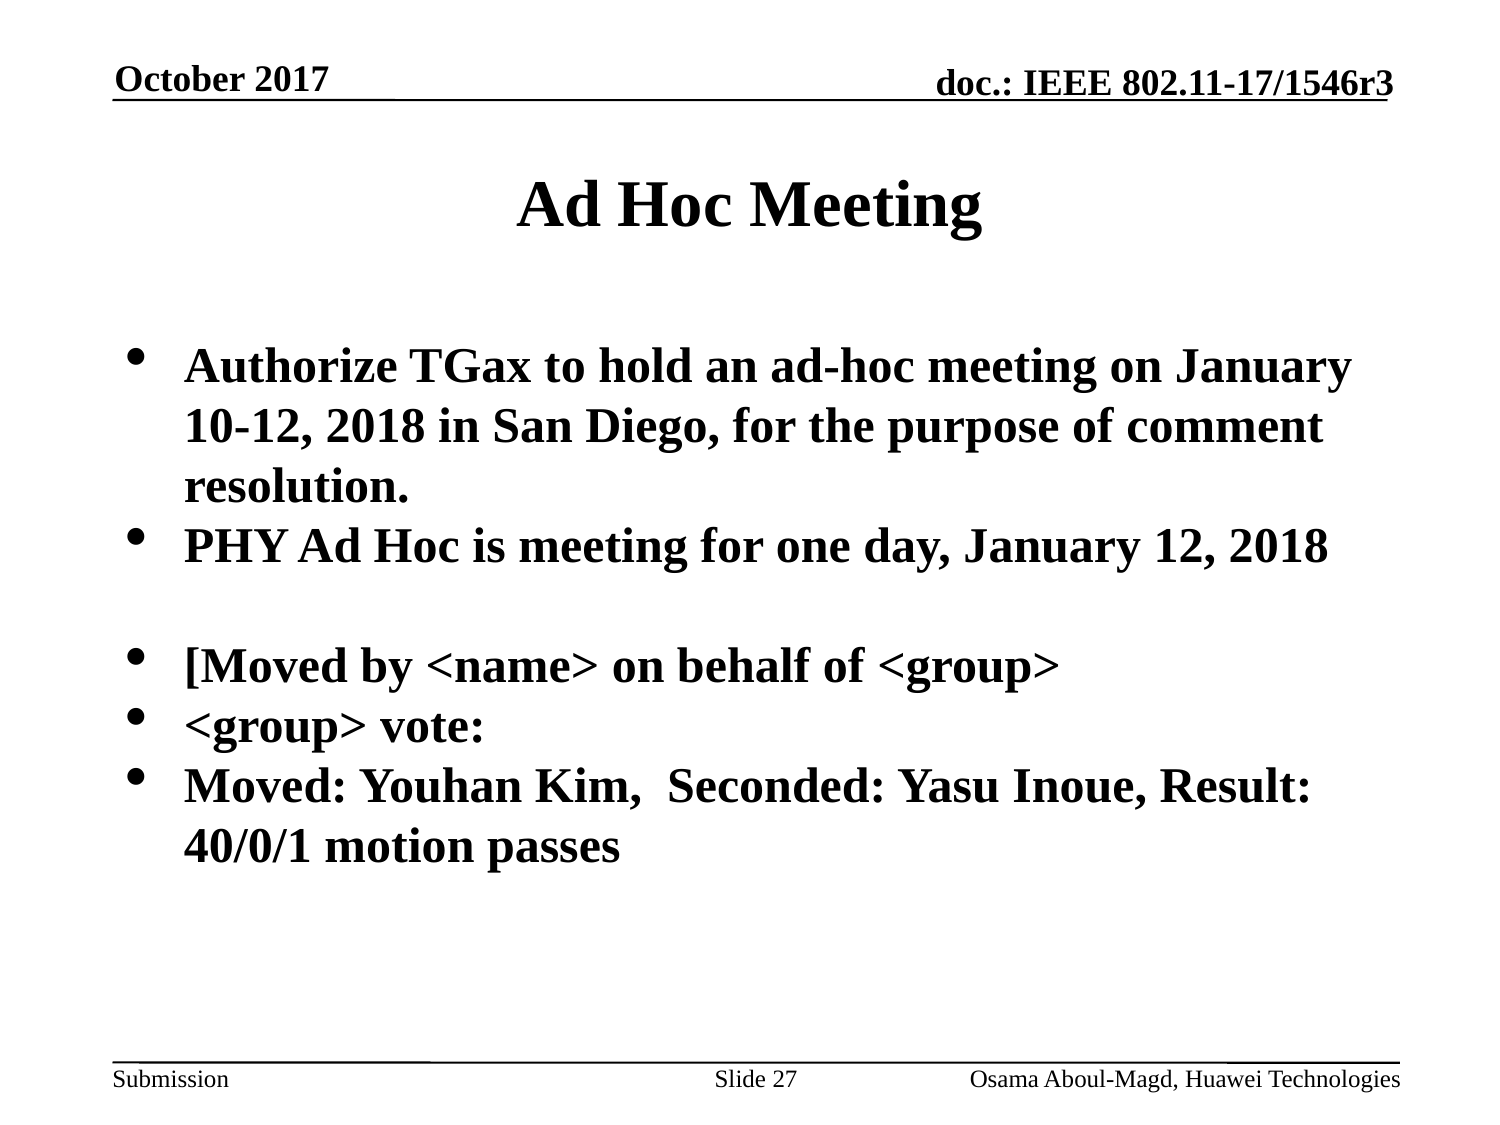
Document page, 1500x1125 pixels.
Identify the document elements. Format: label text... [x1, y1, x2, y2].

title Ad Hoc Meeting [112, 112, 1388, 288]
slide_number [114, 54, 423, 100]
footer Osama Aboul-Magd, Huawei Technologies [878, 1061, 1402, 1093]
list Authorize TGax to hold an ad-hoc meeting on January 10-12, 2018 in San Diego, for the purpose of comment resolution. PHY Ad Hoc is meeting for one day, January 12, 2018 [Moved by <name> on behalf of <group> <group> vote: Moved: Youhan Kim, Seconded: Yasu Inoue, Result: 40/0/1 motion passes [112, 324, 1388, 1000]
slide_number Slide 27 [712, 1061, 800, 1123]
